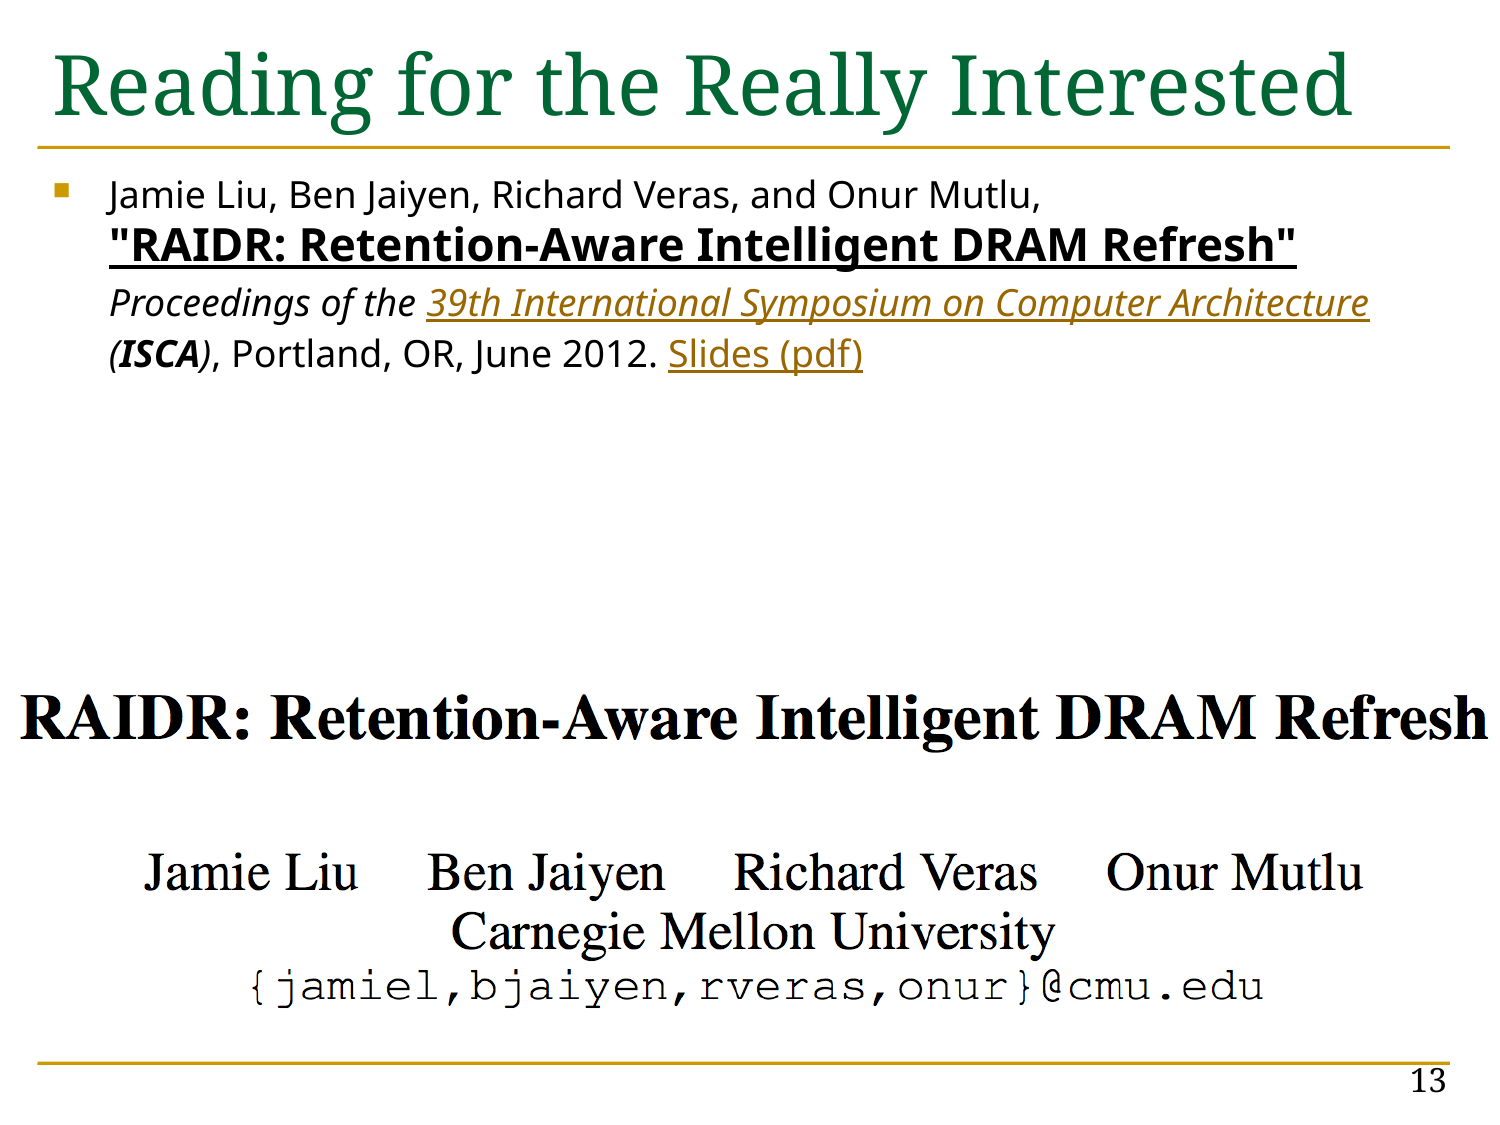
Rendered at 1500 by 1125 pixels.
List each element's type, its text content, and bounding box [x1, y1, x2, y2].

list Jamie Liu, Ben Jaiyen, Richard Veras, and Onur Mutlu, "RAIDR: Retention-Aware Intelligent DRAM Refresh" Proceedings of the 39th International Symposium on Computer Architecture (ISCA), Portland, OR, June 2012. Slides (pdf) [37, 163, 1450, 660]
title Reading for the Really Interested [37, 24, 1450, 163]
slide_number 13 [1111, 1039, 1462, 1112]
picture [1, 662, 1500, 1031]
